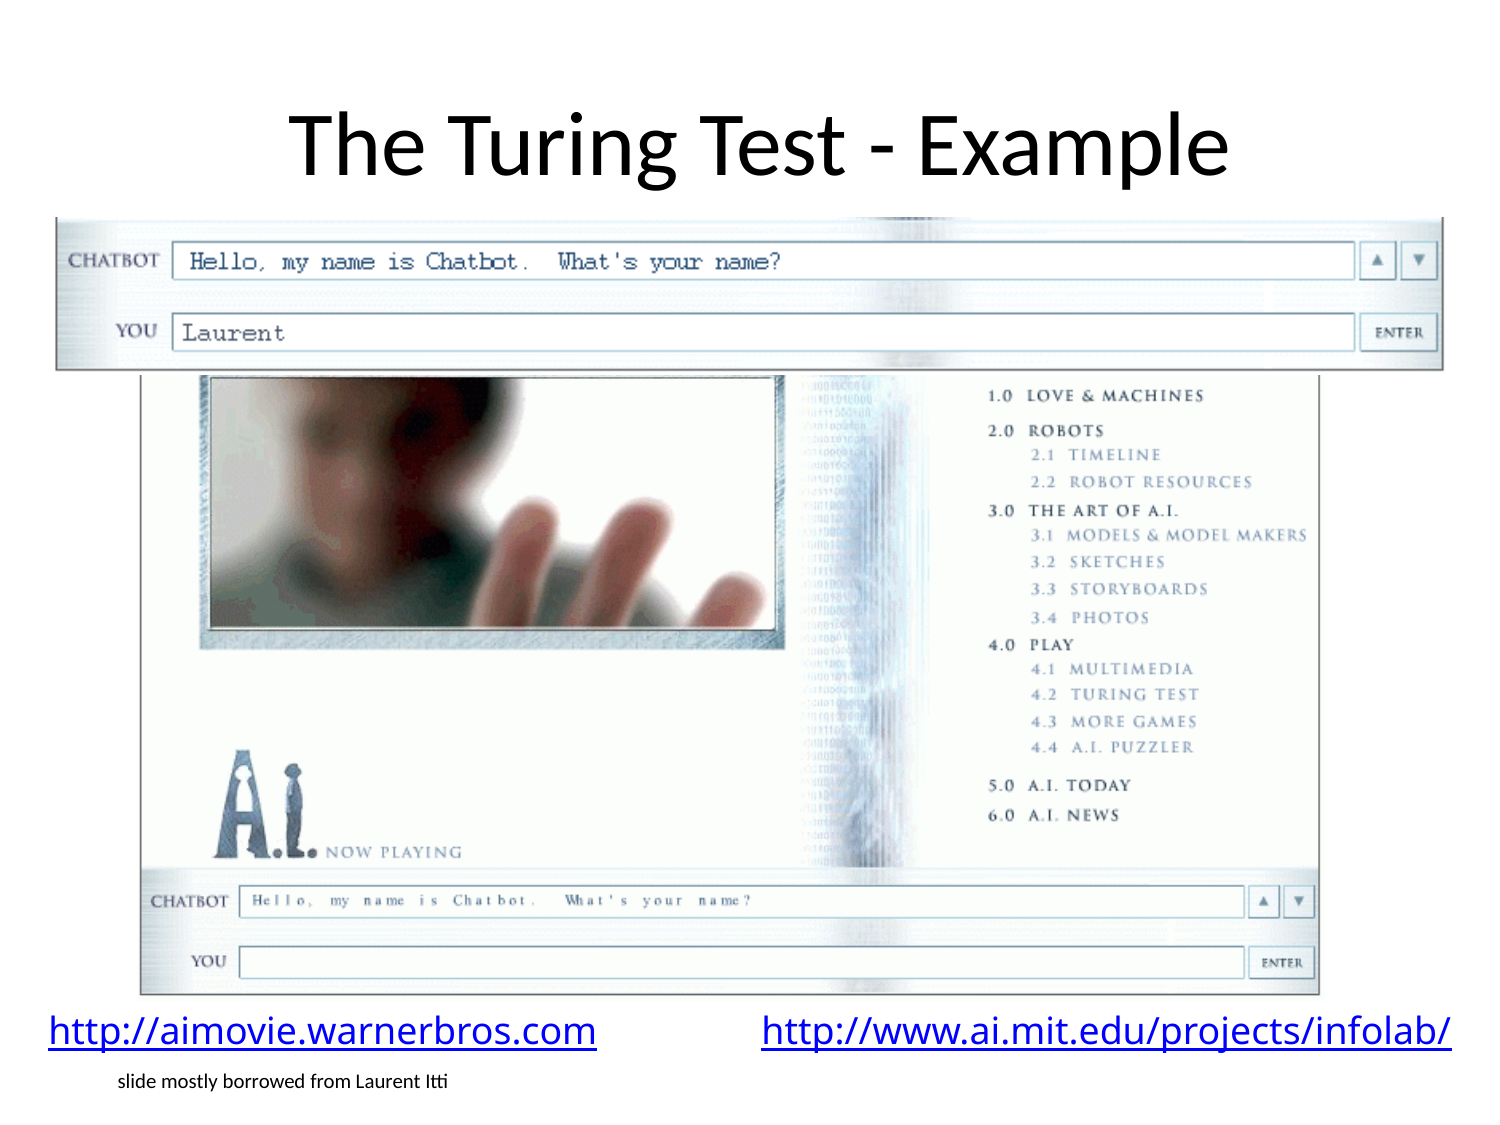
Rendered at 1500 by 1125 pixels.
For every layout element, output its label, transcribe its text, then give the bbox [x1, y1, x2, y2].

text_box http://aimovie.warnerbros.com [33, 999, 613, 1060]
title The Turing Test - Example [75, 45, 1425, 215]
text_box http://www.ai.mit.edu/projects/infolab/ [746, 999, 1467, 1066]
text_box slide mostly borrowed from Laurent Itti [102, 1060, 464, 1100]
picture [54, 217, 1446, 1002]
